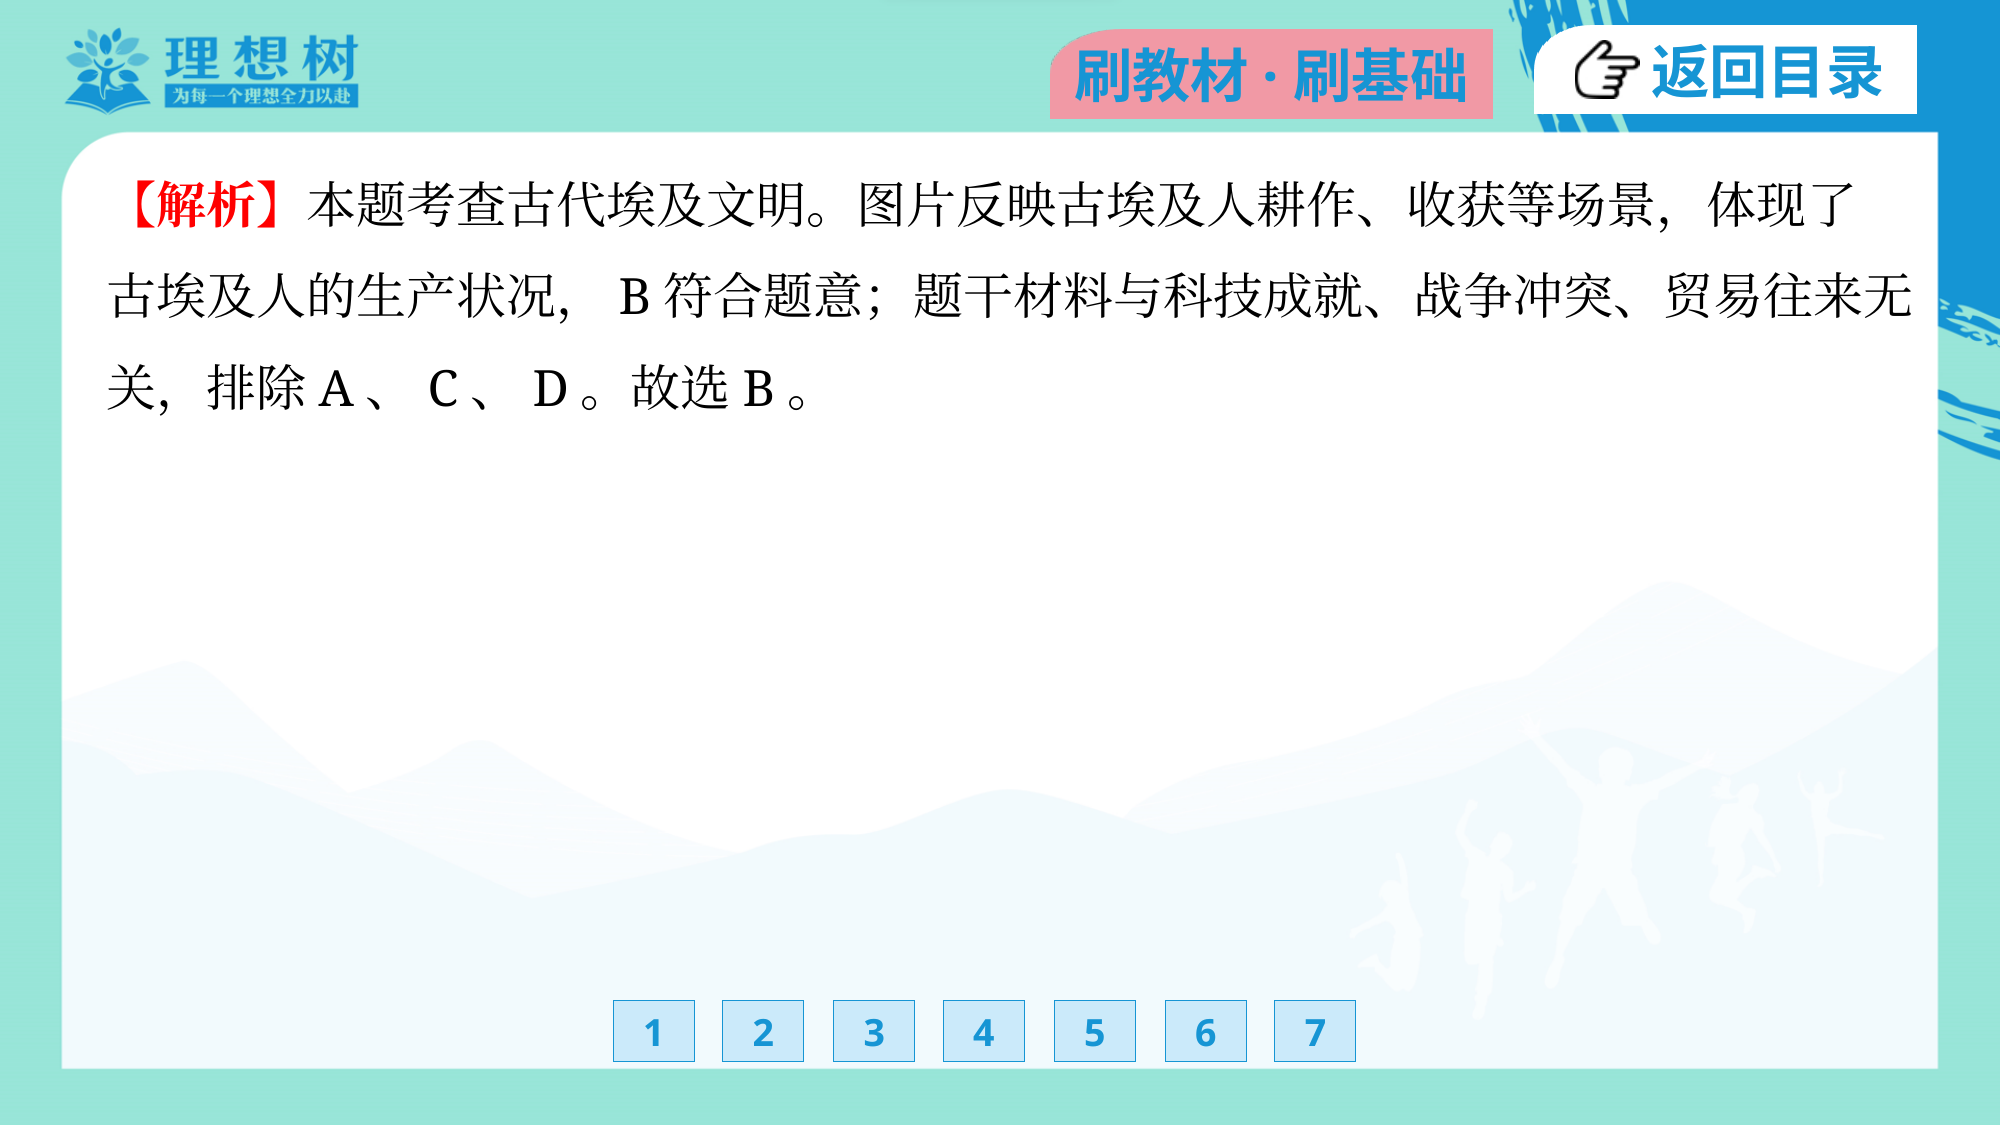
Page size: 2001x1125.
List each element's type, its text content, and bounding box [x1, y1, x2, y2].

picture [0, 0, 2000, 1125]
text_box 【解析】本题考查古代埃及文明。图片反映古埃及人耕作、收获等场景，体现了 古埃及人的生产状况，B符合题意；题干材料与科技成就、战争冲突、贸易往来无 关，排除A、C、D。故选B。 [106, 141, 1895, 417]
